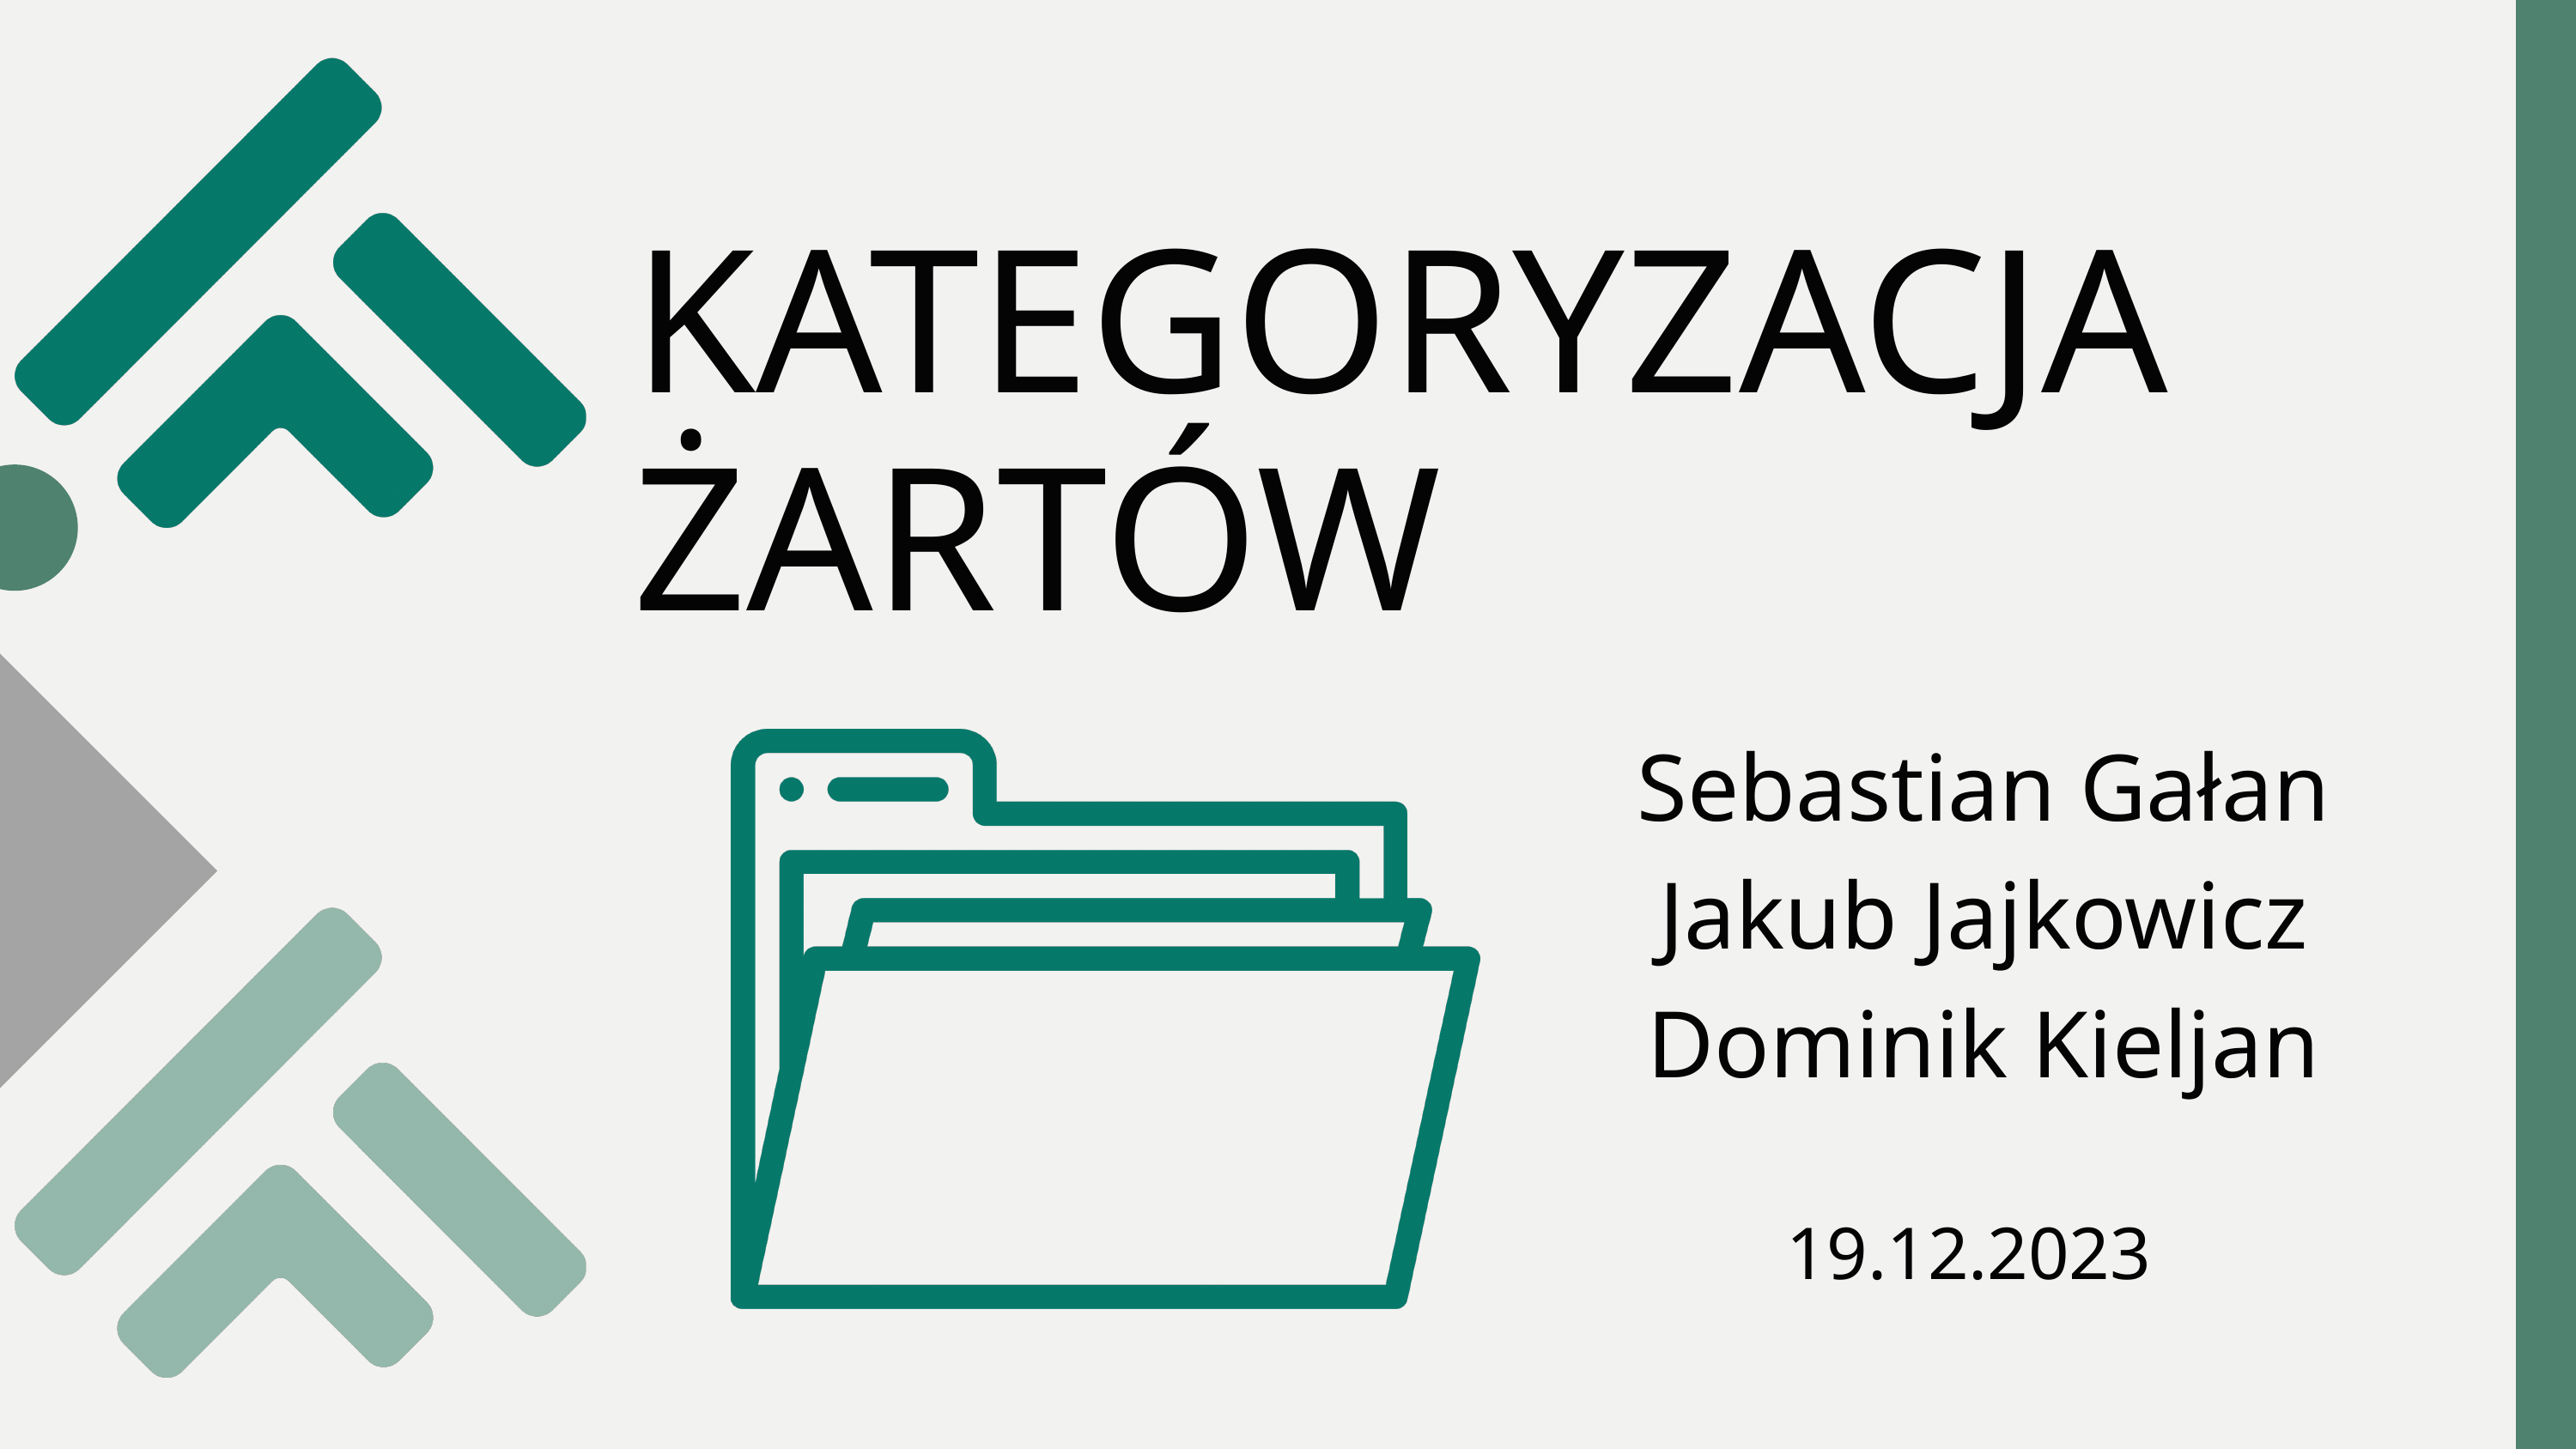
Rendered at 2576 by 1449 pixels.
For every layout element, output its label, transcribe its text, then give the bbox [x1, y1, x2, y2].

text_box [15, 906, 586, 1378]
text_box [2515, 0, 2576, 1449]
text_box [15, 56, 586, 528]
text_box 19.12.2023 [1769, 1193, 2168, 1294]
text_box KATEGORYZACJA ŻARTÓW [633, 214, 2512, 651]
text_box Sebastian Gałan Jakub Jajkowicz Dominik Kieljan [1625, 711, 2342, 1096]
text_box [730, 729, 1481, 1309]
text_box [0, 464, 78, 591]
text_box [0, 653, 218, 1088]
